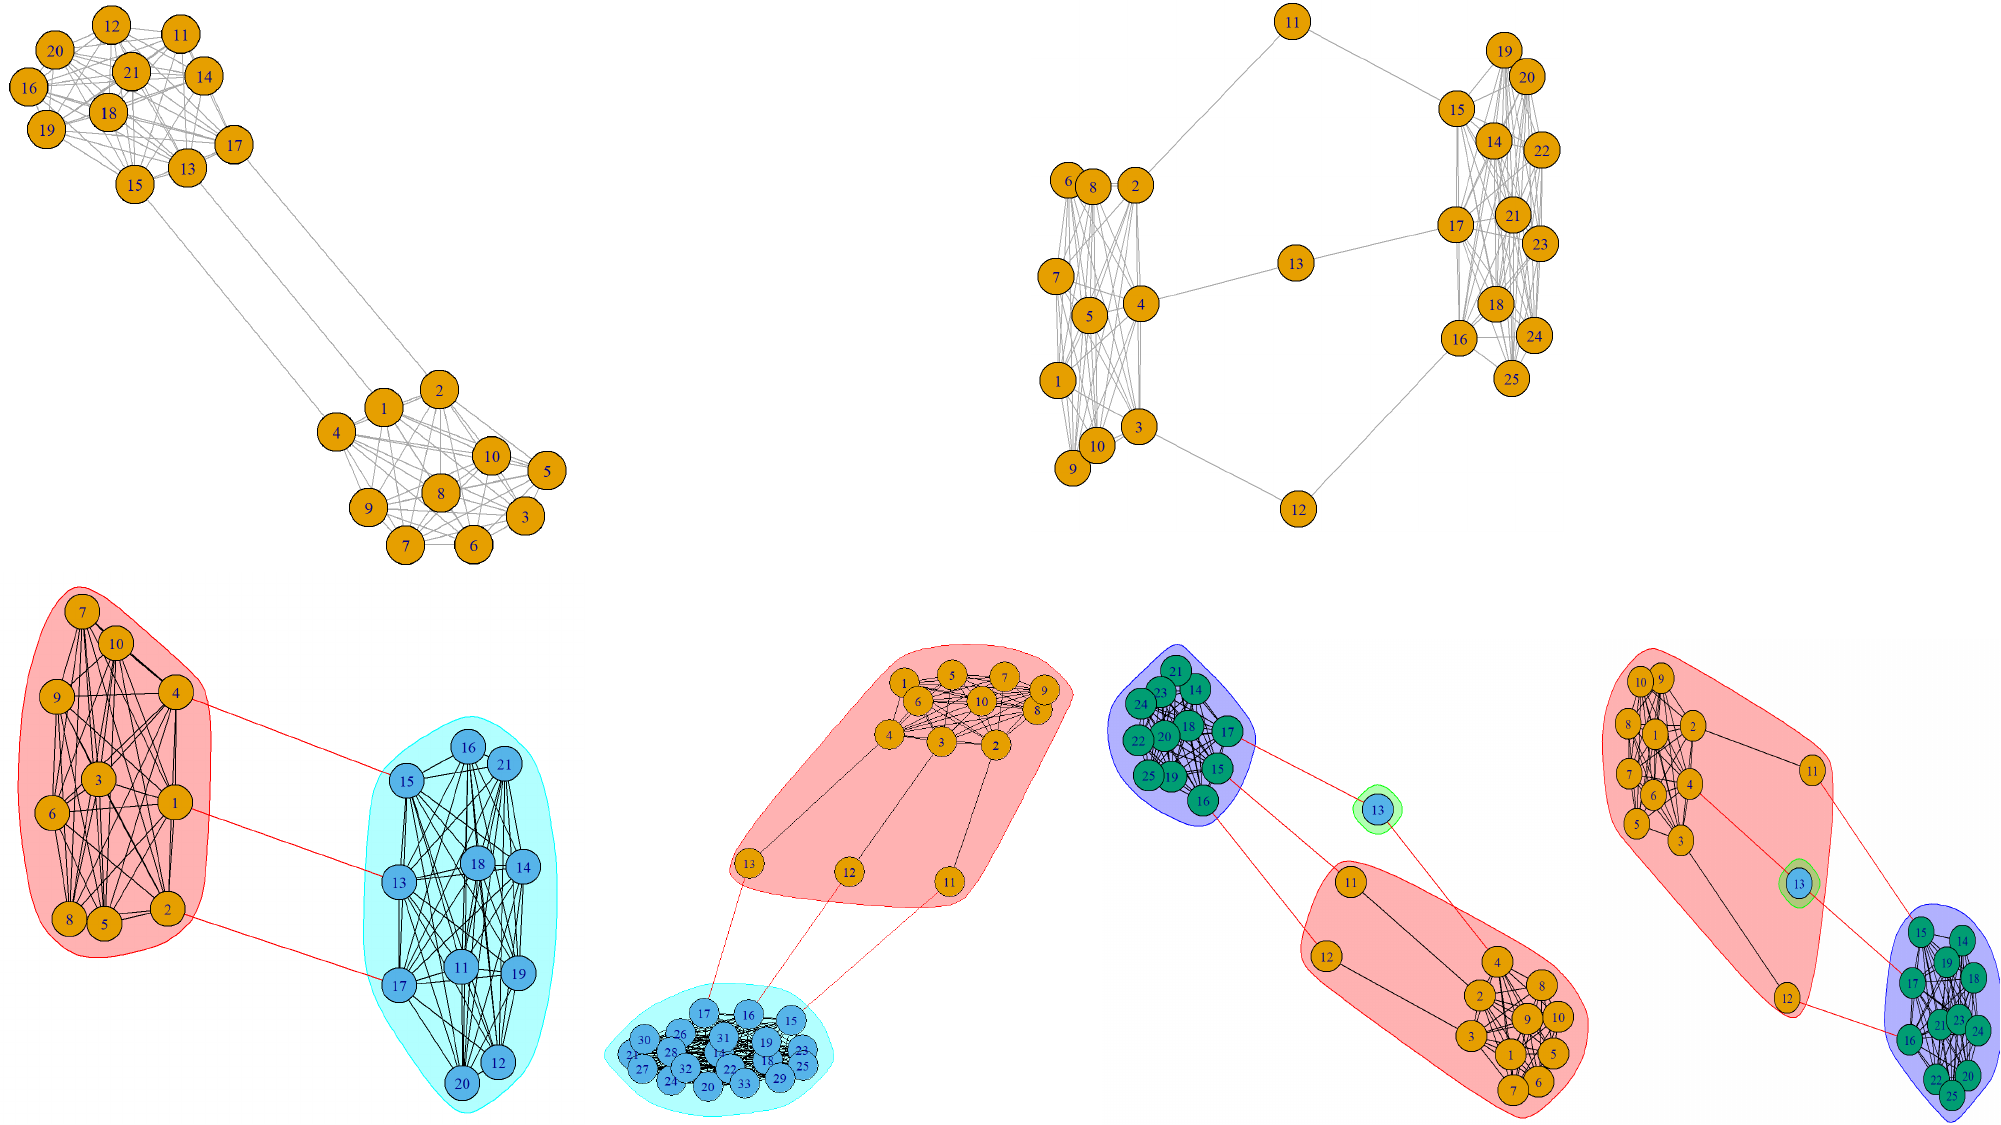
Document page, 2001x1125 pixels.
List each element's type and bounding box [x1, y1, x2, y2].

picture [1102, 639, 2000, 1125]
picture [0, 0, 586, 1125]
picture [590, 639, 1097, 1125]
picture [1031, 0, 1564, 532]
